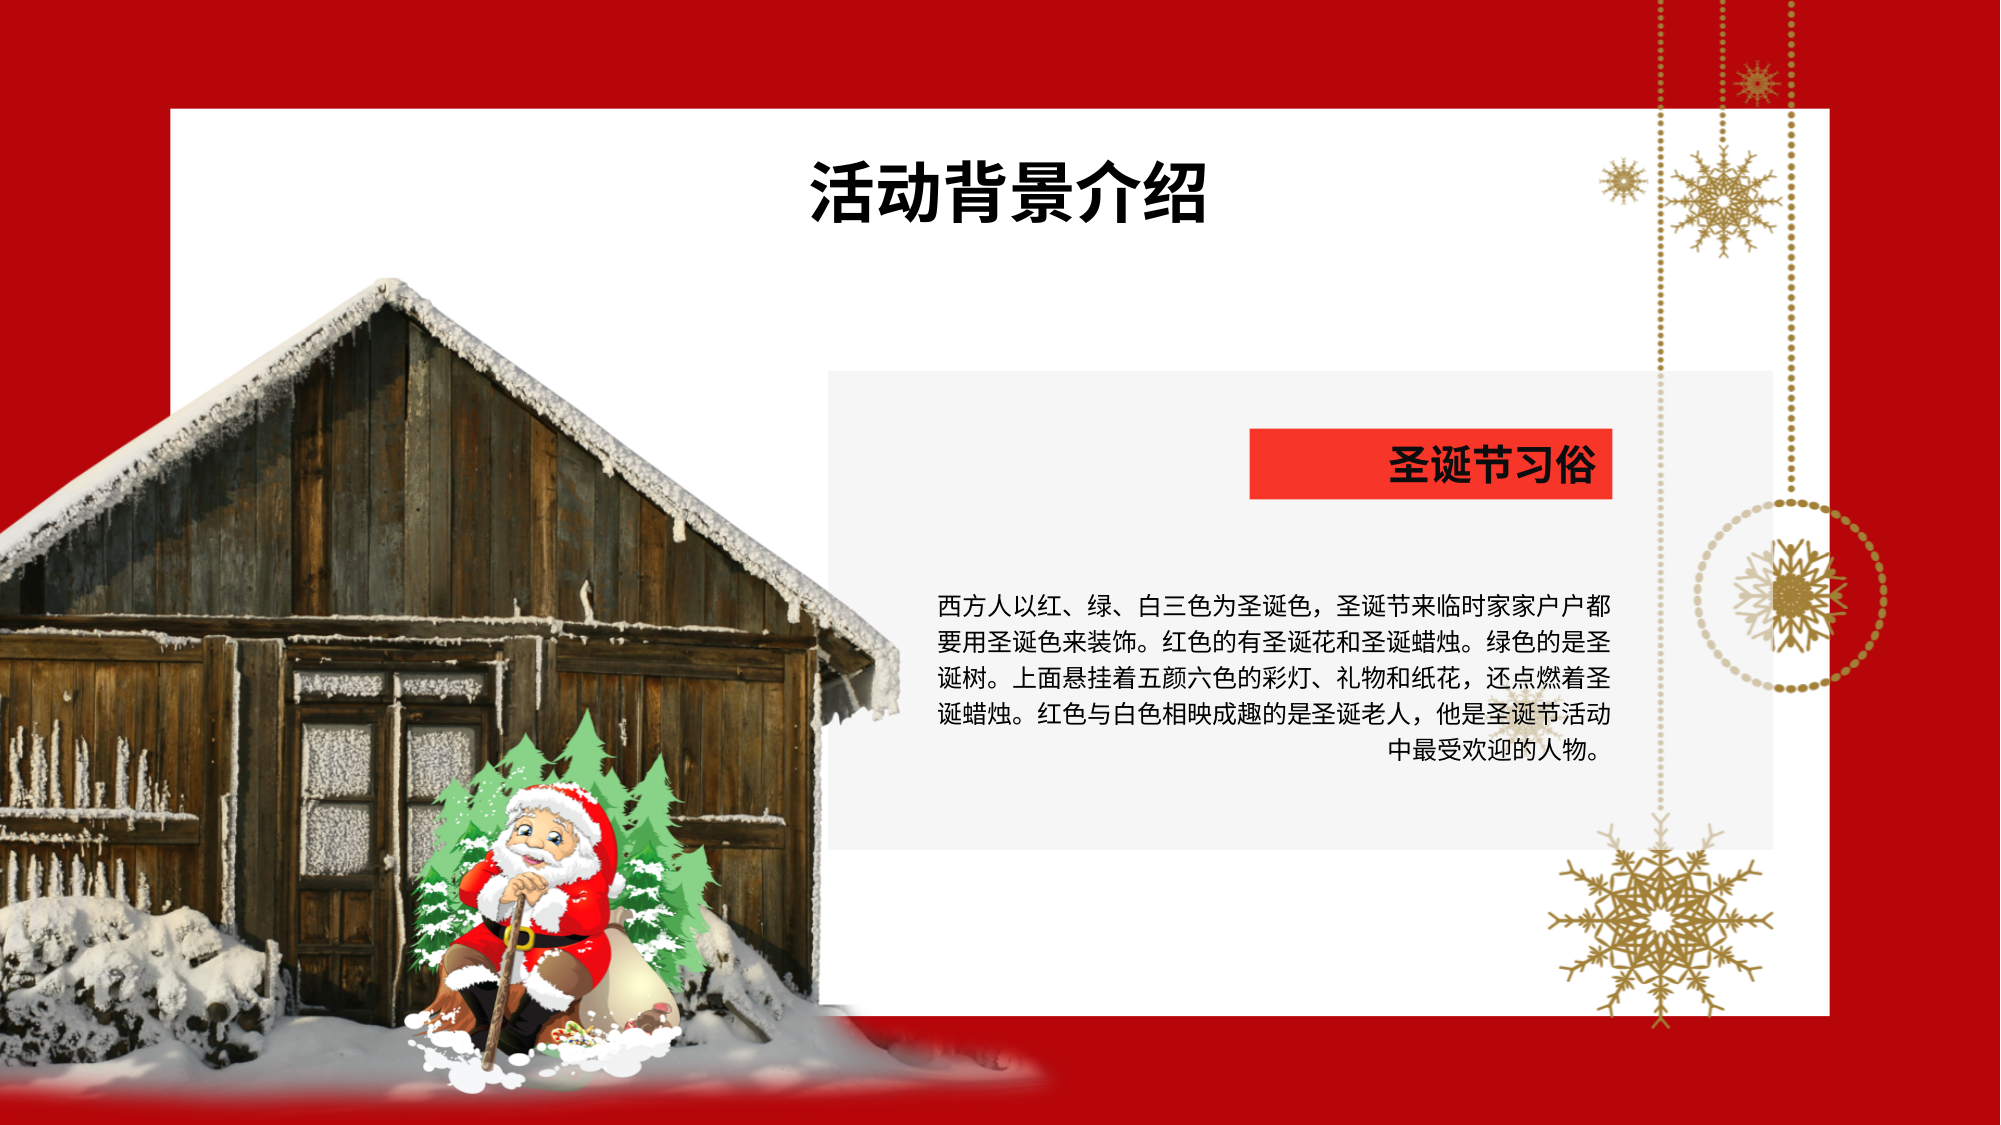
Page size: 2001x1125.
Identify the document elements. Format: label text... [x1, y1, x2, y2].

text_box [0, 259, 1089, 1125]
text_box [1089, 371, 1774, 850]
text_box 活动背景介绍 [756, 147, 1239, 234]
picture [1465, 0, 1932, 1029]
